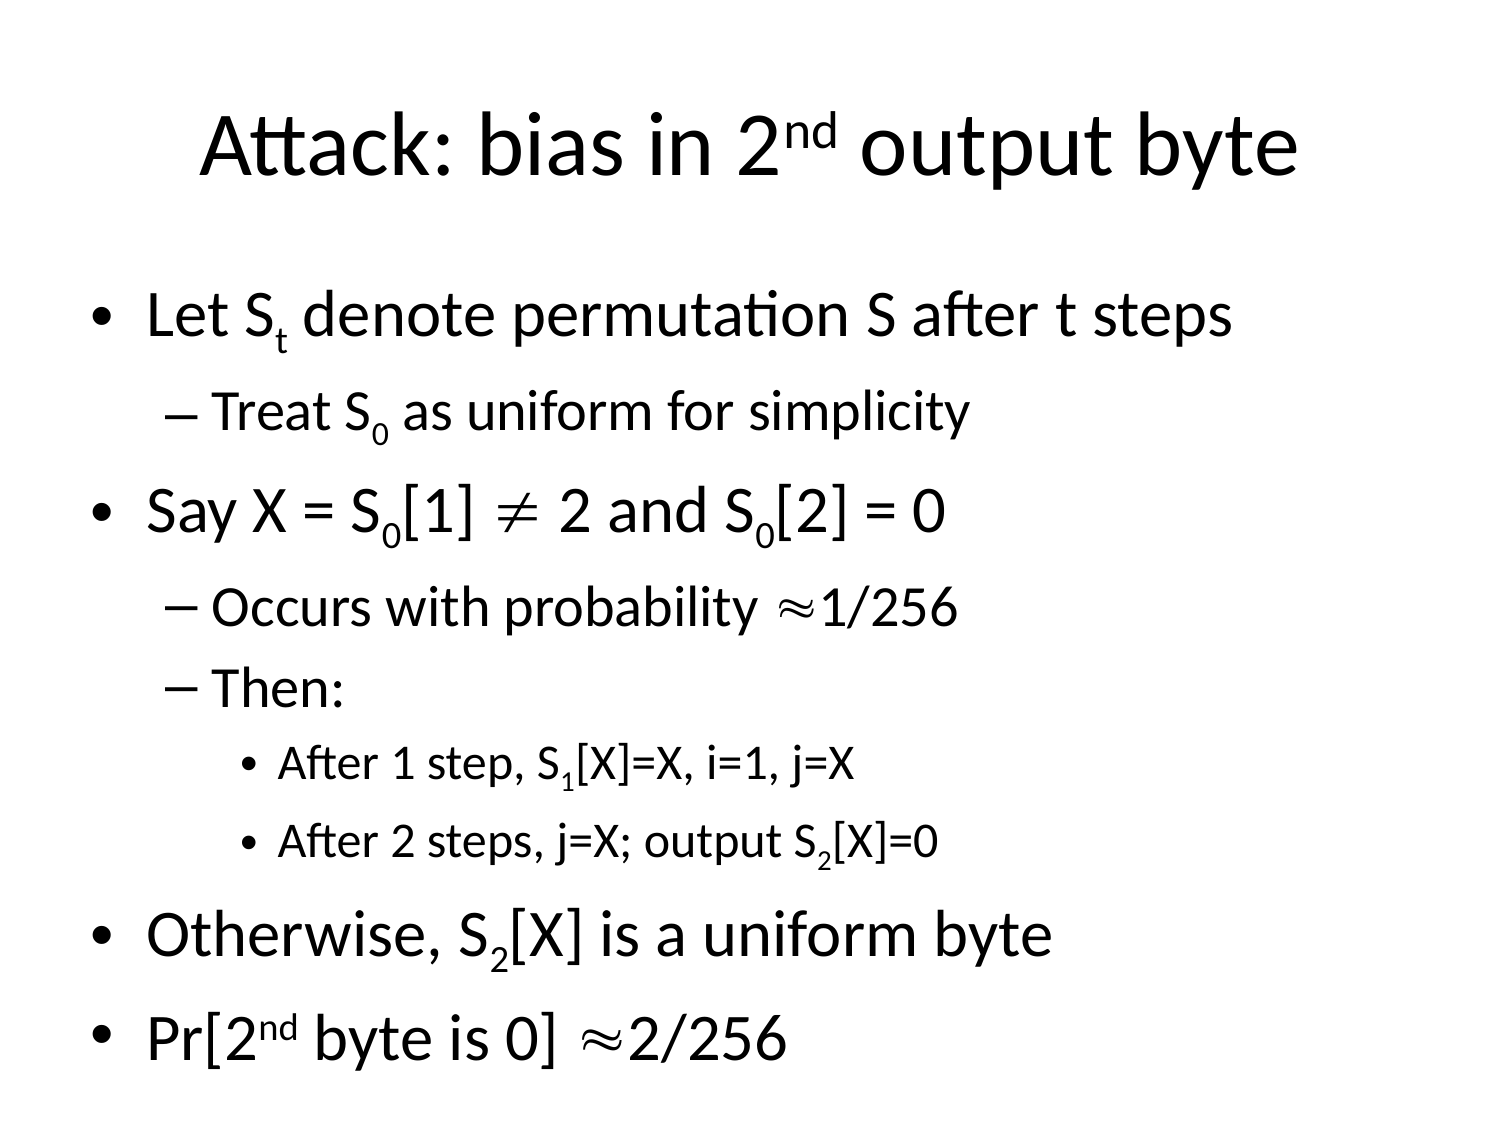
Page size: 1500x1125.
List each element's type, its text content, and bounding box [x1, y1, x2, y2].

title Attack: bias in 2nd output byte [75, 45, 1425, 233]
list Let St denote permutation S after t steps Treat S0 as uniform for simplicity Say X = S0[1]  2 and S0[2] = 0 Occurs with probability 1/256 Then: After 1 step, S1[X]=X, i=1, j=X After 2 steps, j=X; output S2[X]=0 Otherwise, S2[X] is a uniform byte Pr[2nd byte is 0] 2/256 [75, 262, 1425, 1100]
